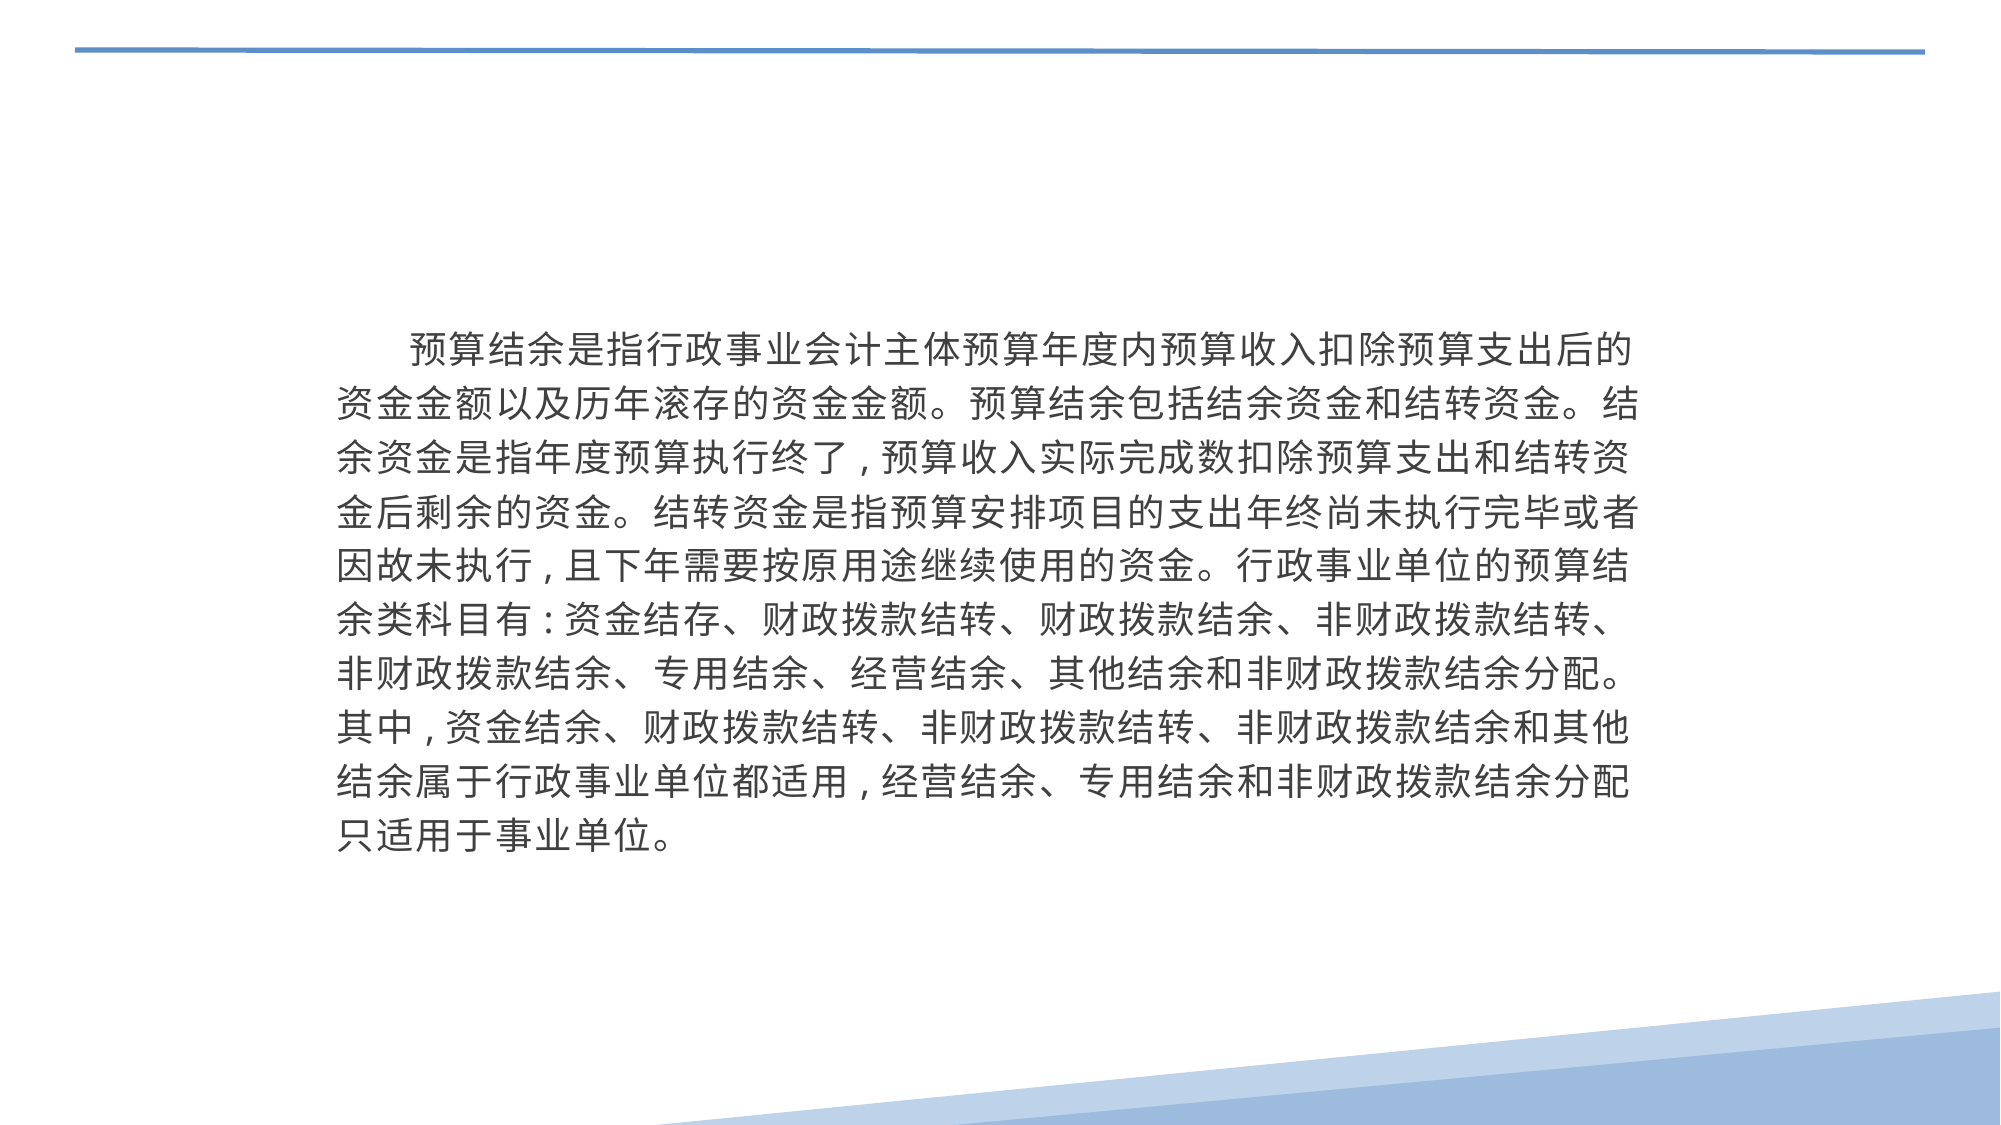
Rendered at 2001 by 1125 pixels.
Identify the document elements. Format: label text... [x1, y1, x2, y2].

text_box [656, 991, 2000, 1125]
text_box 预算结余是指行政事业会计主体预算年度内预算收入扣除预算支出后的资金金额以及历年滚存的资金金额。预算结余包括结余资金和结转资金。结余资金是指年度预算执行终了,预算收入实际完成数扣除预算支出和结转资金后剩余的资金。结转资金是指预算安排项目的支出年终尚未执行完毕或者因故未执行,且下年需要按原用途继续使用的资金。行政事业单位的预算结余类科目有:资金结存、财政拨款结转、财政拨款结余、非财政拨款结转、非财政拨款结余、专用结余、经营结余、其他结余和非财政拨款结余分配。其中,资金结余、财政拨款结转、非财政拨款结转、非财政拨款结余和其他结余属于行政事业单位都适用,经营结余、专用结余和非财政拨款结余分配只适用于事业单位。 [326, 251, 1674, 924]
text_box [74, 49, 1925, 53]
